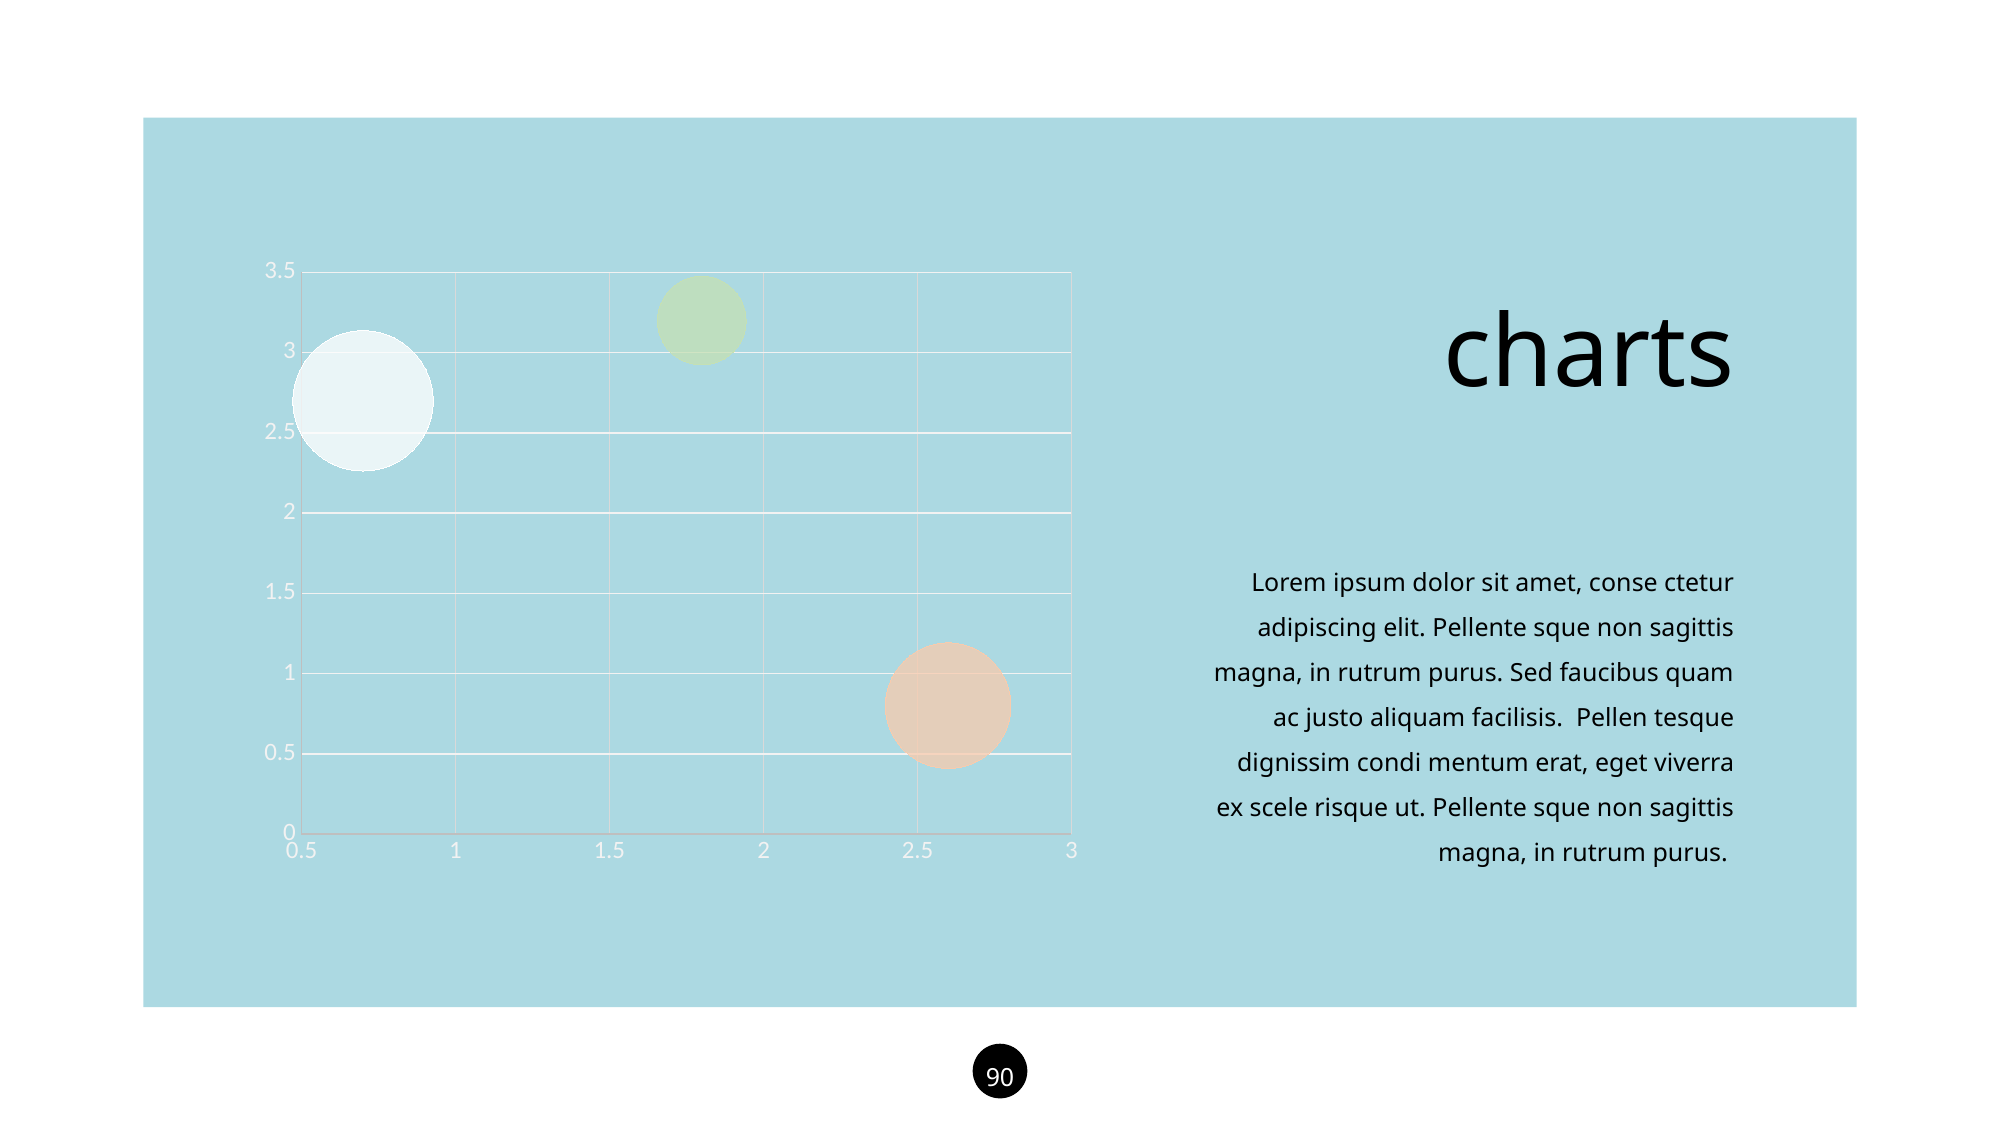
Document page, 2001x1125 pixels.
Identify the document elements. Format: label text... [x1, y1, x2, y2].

chart [247, 247, 1095, 878]
text_box [142, 117, 1858, 1008]
text_box Lorem ipsum dolor sit amet, conse ctetur adipiscing elit. Pellente sque non sagittis magna, in rutrum purus. Sed faucibus quam ac justo aliquam facilisis. Pellen tesque dignissim condi mentum erat, eget viverra ex scele risque ut. Pellente sque non sagittis magna, in rutrum purus. [1198, 544, 1750, 874]
text_box 90 [962, 1039, 1038, 1099]
text_box charts [1256, 278, 1750, 414]
